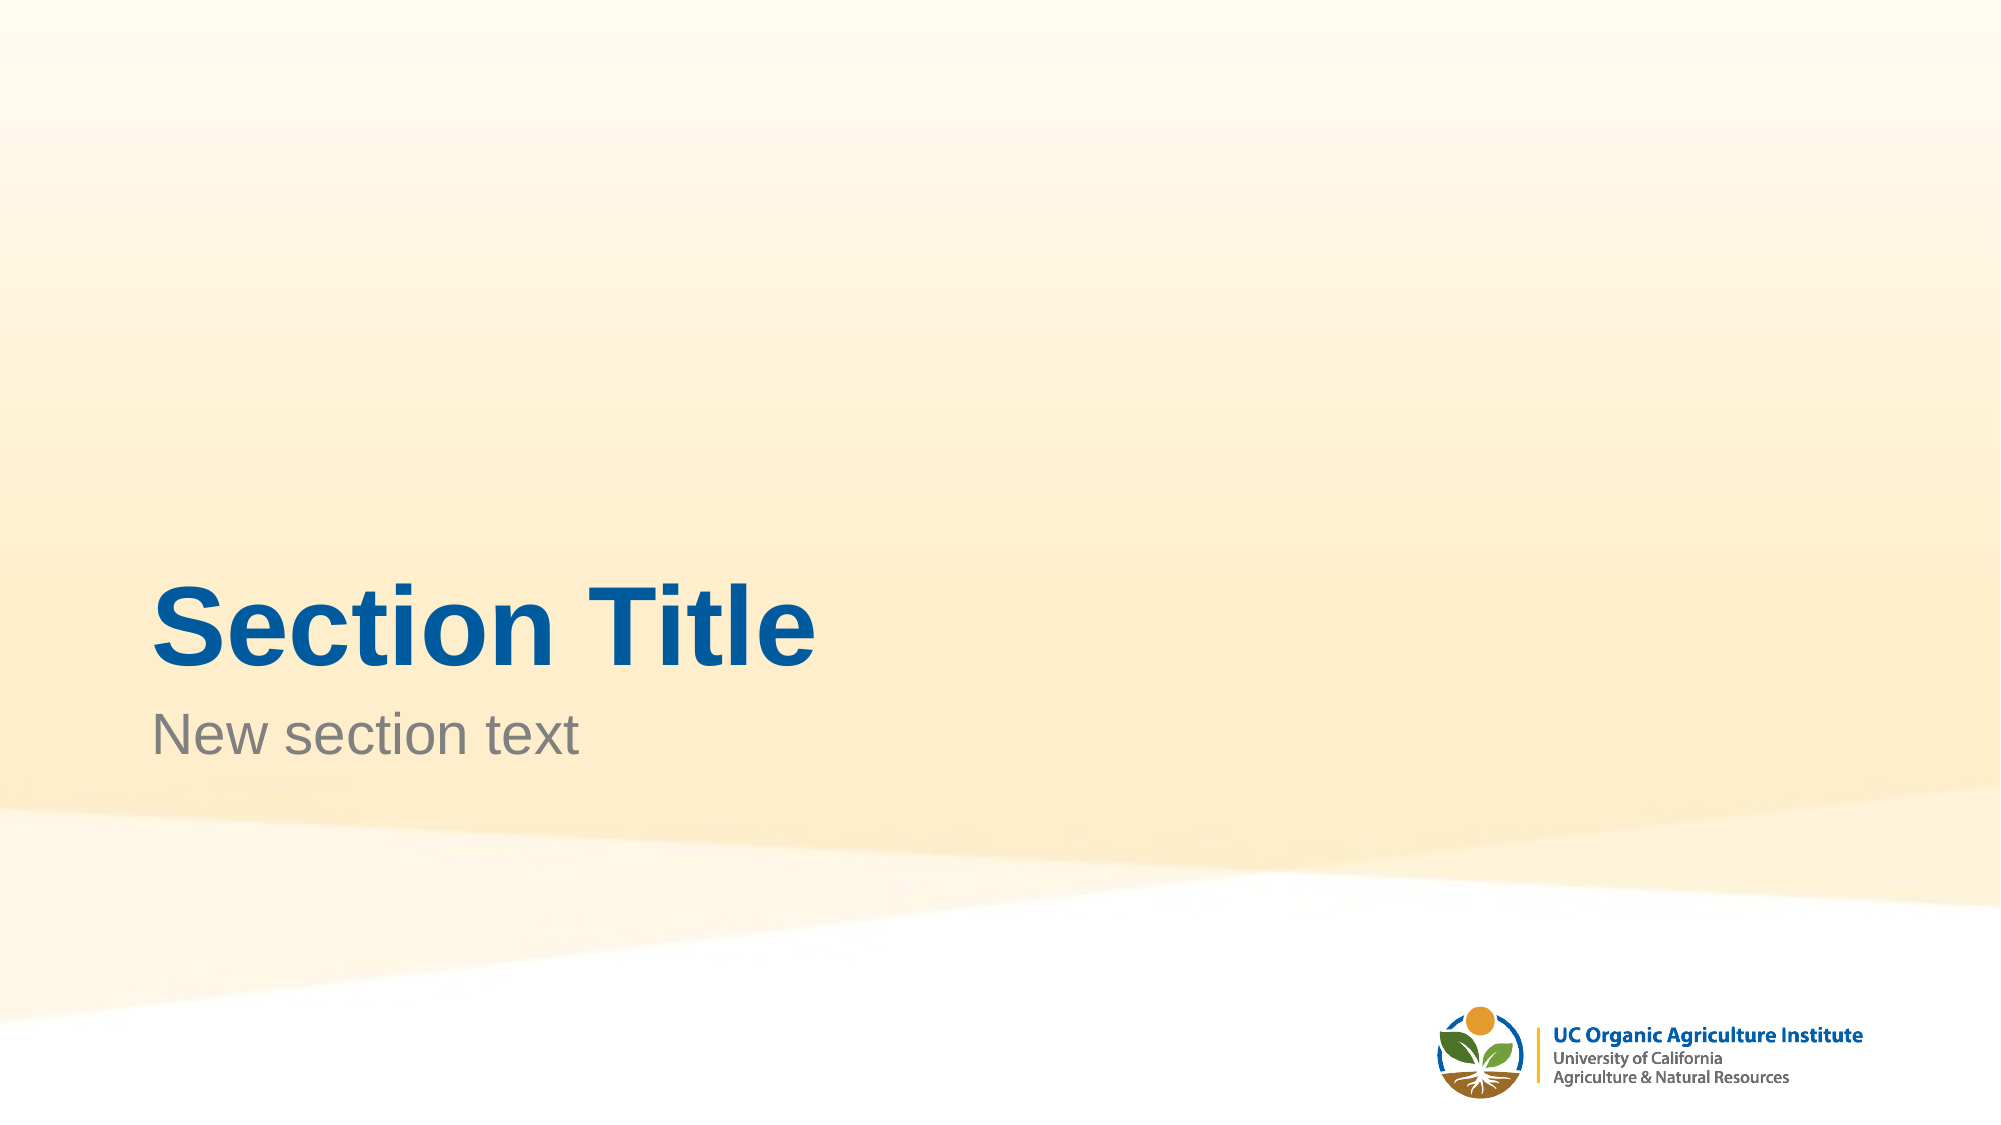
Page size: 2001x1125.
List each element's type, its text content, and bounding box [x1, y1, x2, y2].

title Section Title [136, 229, 1862, 697]
picture [0, 0, 2001, 1105]
list New section text [136, 697, 1862, 944]
